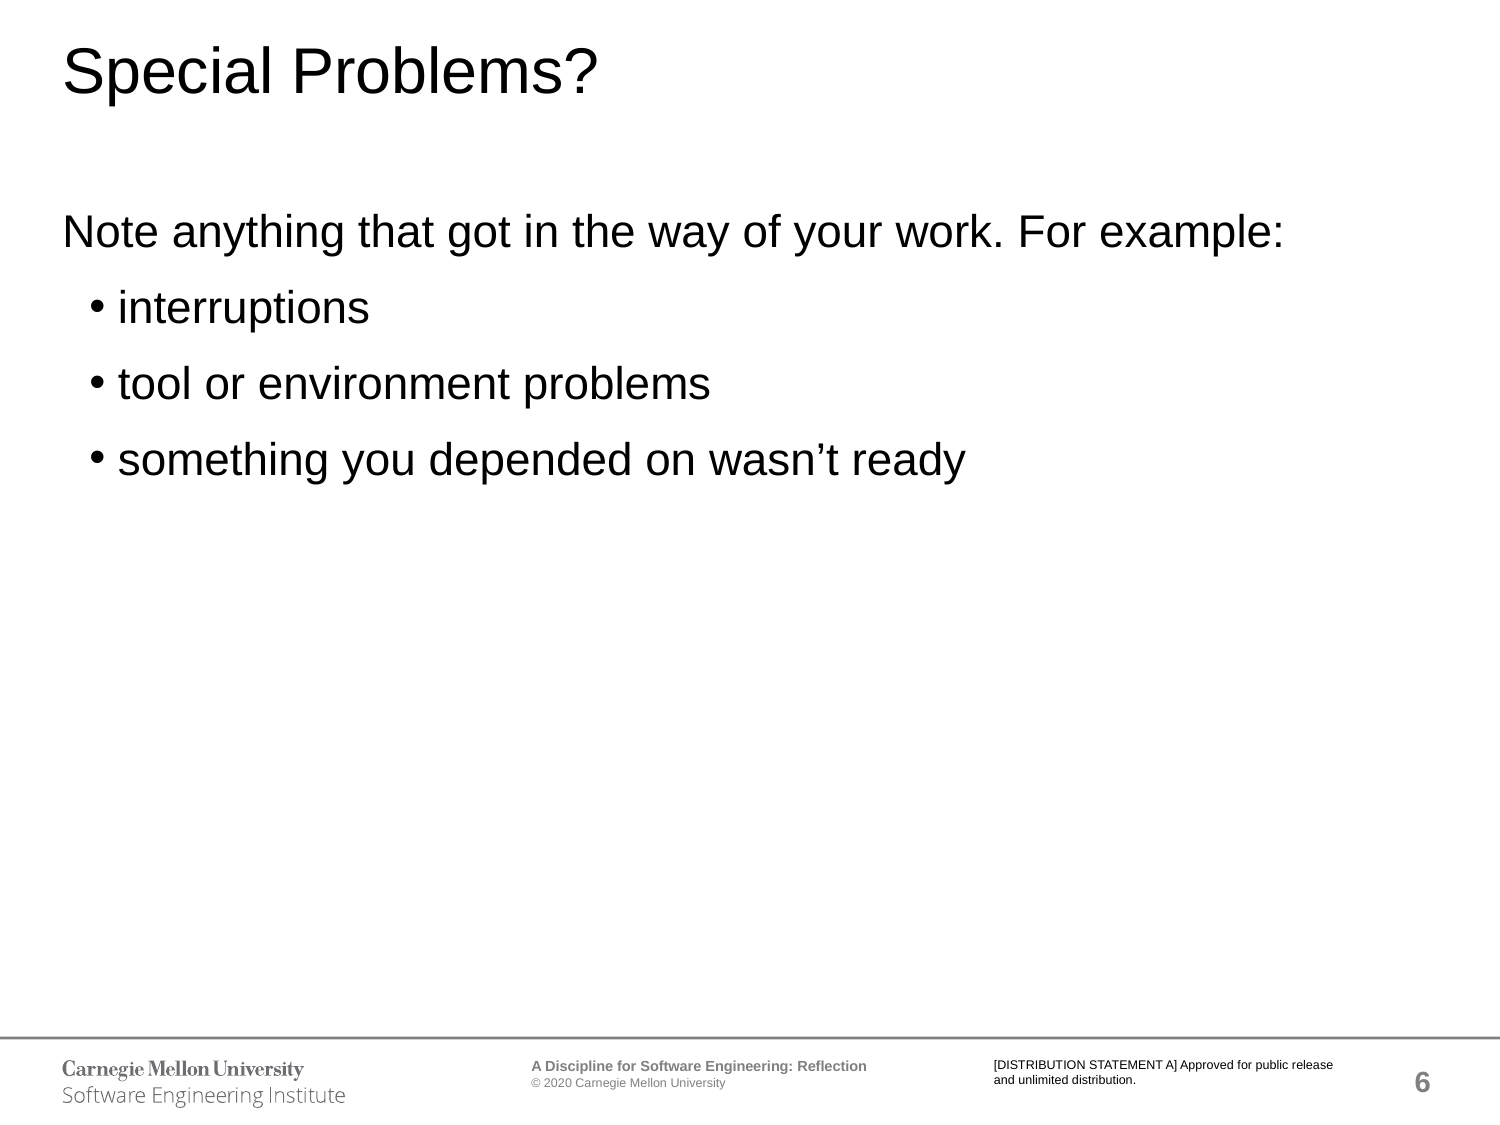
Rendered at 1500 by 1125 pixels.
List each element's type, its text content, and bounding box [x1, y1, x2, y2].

list Note anything that got in the way of your work. For example: interruptions tool or environment problems something you depended on wasn’t ready [62, 202, 1431, 988]
title Special Problems? [62, 37, 1338, 182]
